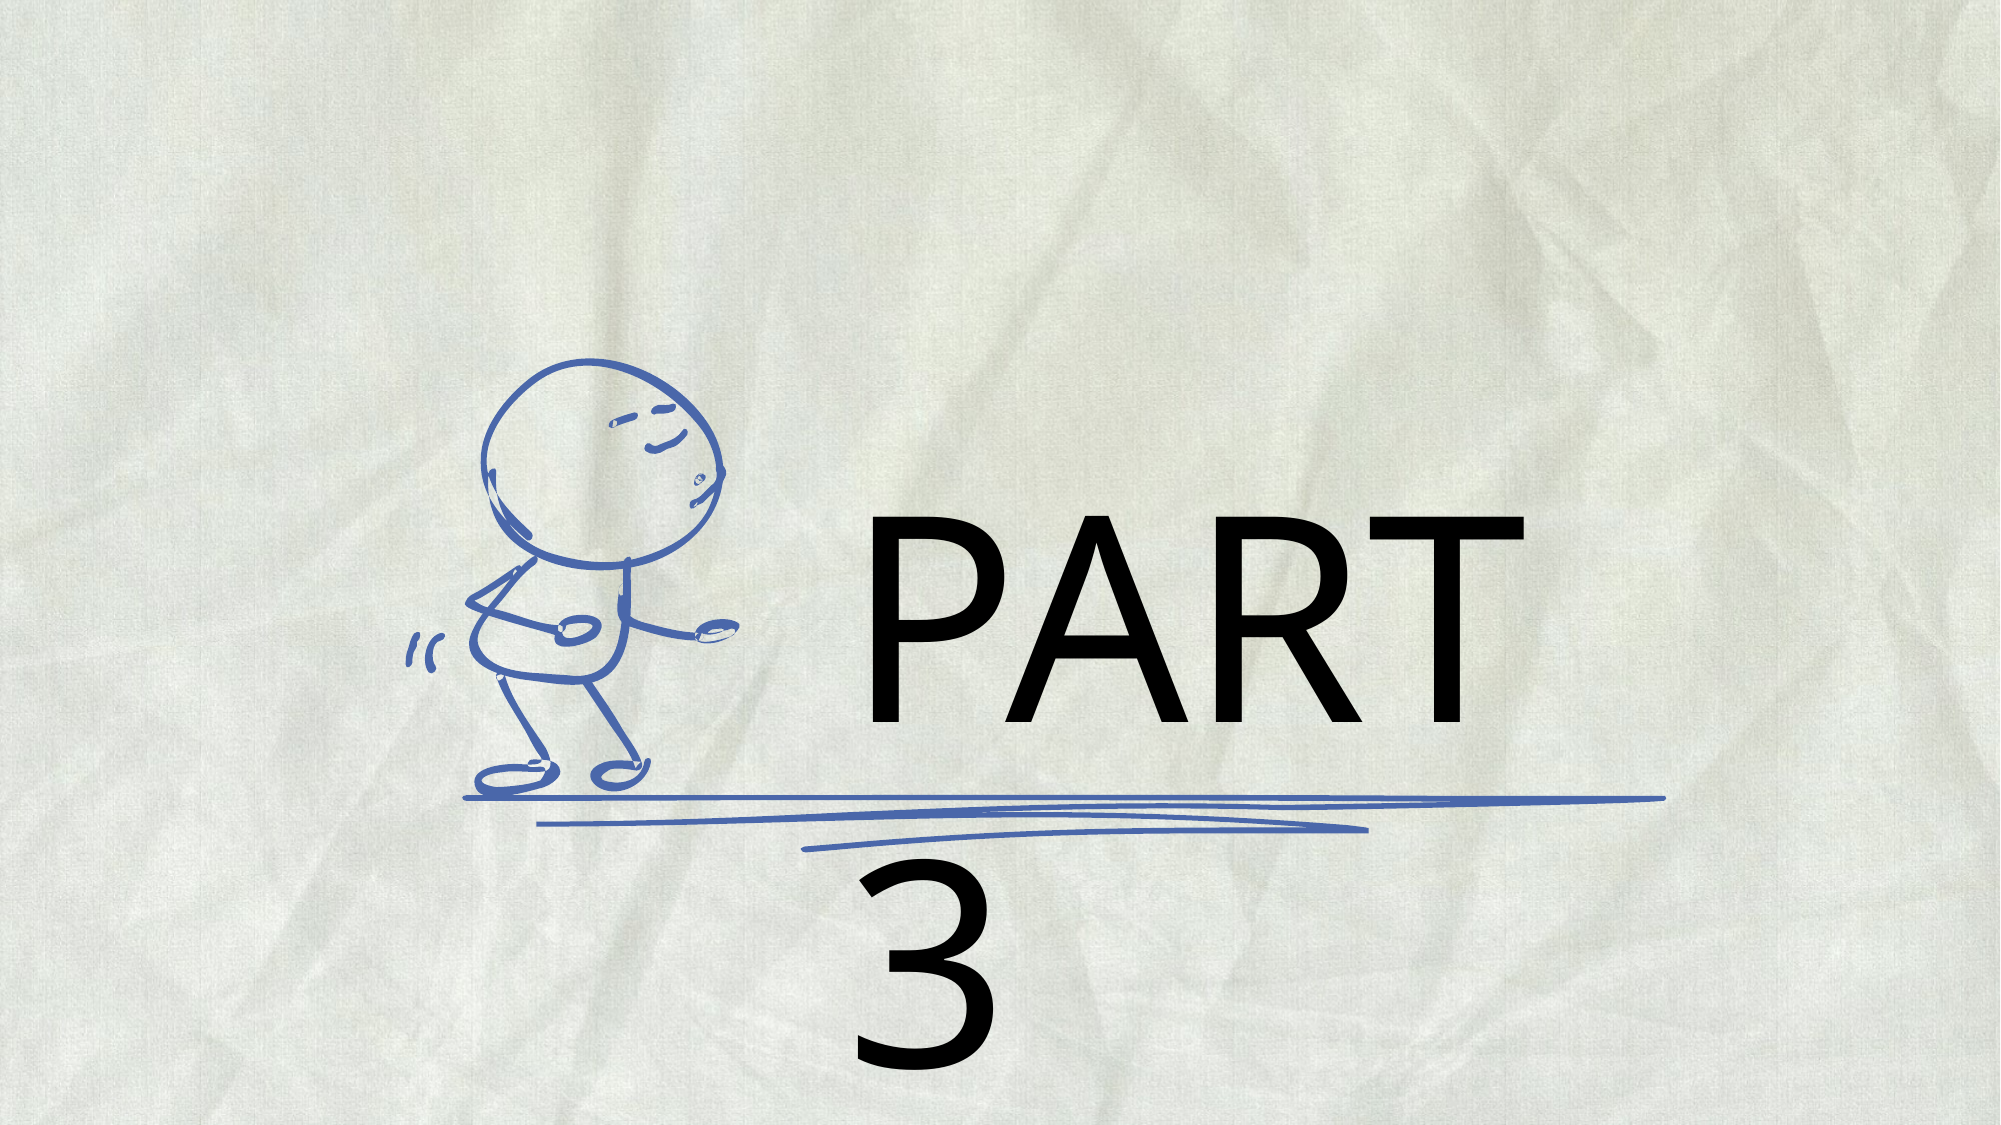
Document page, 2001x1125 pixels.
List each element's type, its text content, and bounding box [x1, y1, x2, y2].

text_box PART 3 [830, 427, 1671, 1125]
picture [0, 0, 2001, 1125]
text_box [536, 794, 1667, 853]
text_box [405, 333, 749, 805]
